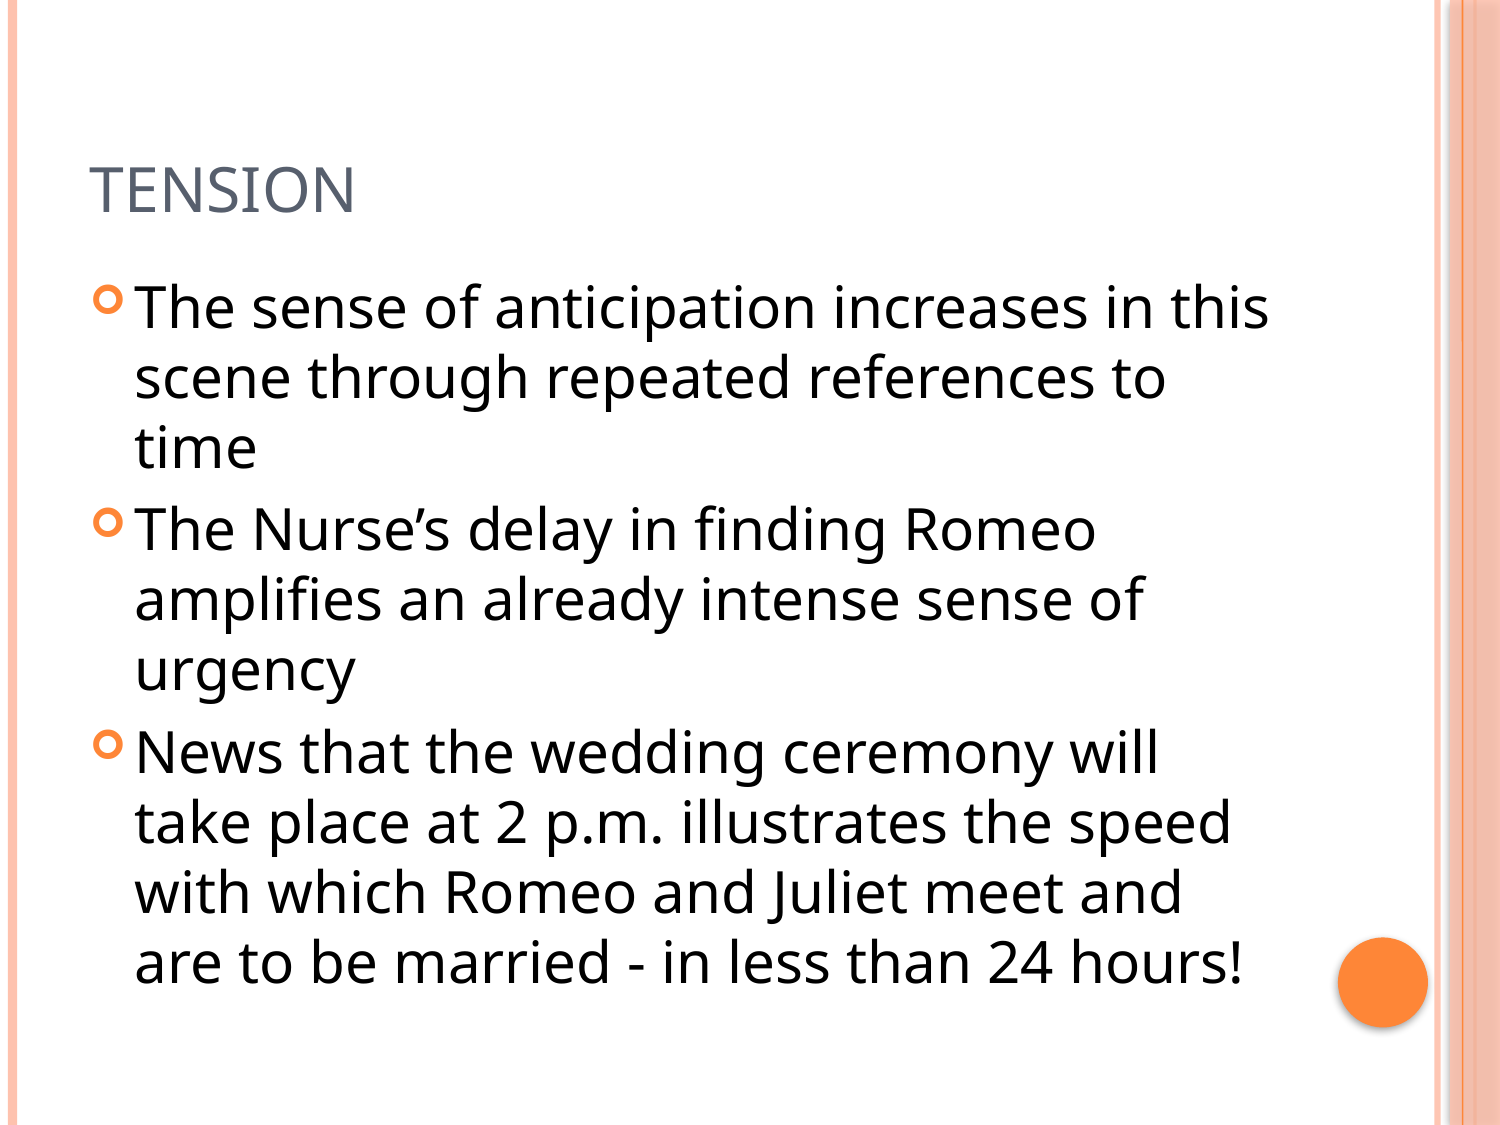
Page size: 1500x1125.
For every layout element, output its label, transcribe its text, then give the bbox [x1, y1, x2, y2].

list The sense of anticipation increases in this scene through repeated references to time The Nurse’s delay in finding Romeo amplifies an already intense sense of urgency News that the wedding ceremony will take place at 2 p.m. illustrates the speed with which Romeo and Juliet meet and are to be married - in less than 24 hours! [75, 262, 1300, 1062]
title Tension [75, 45, 1300, 233]
